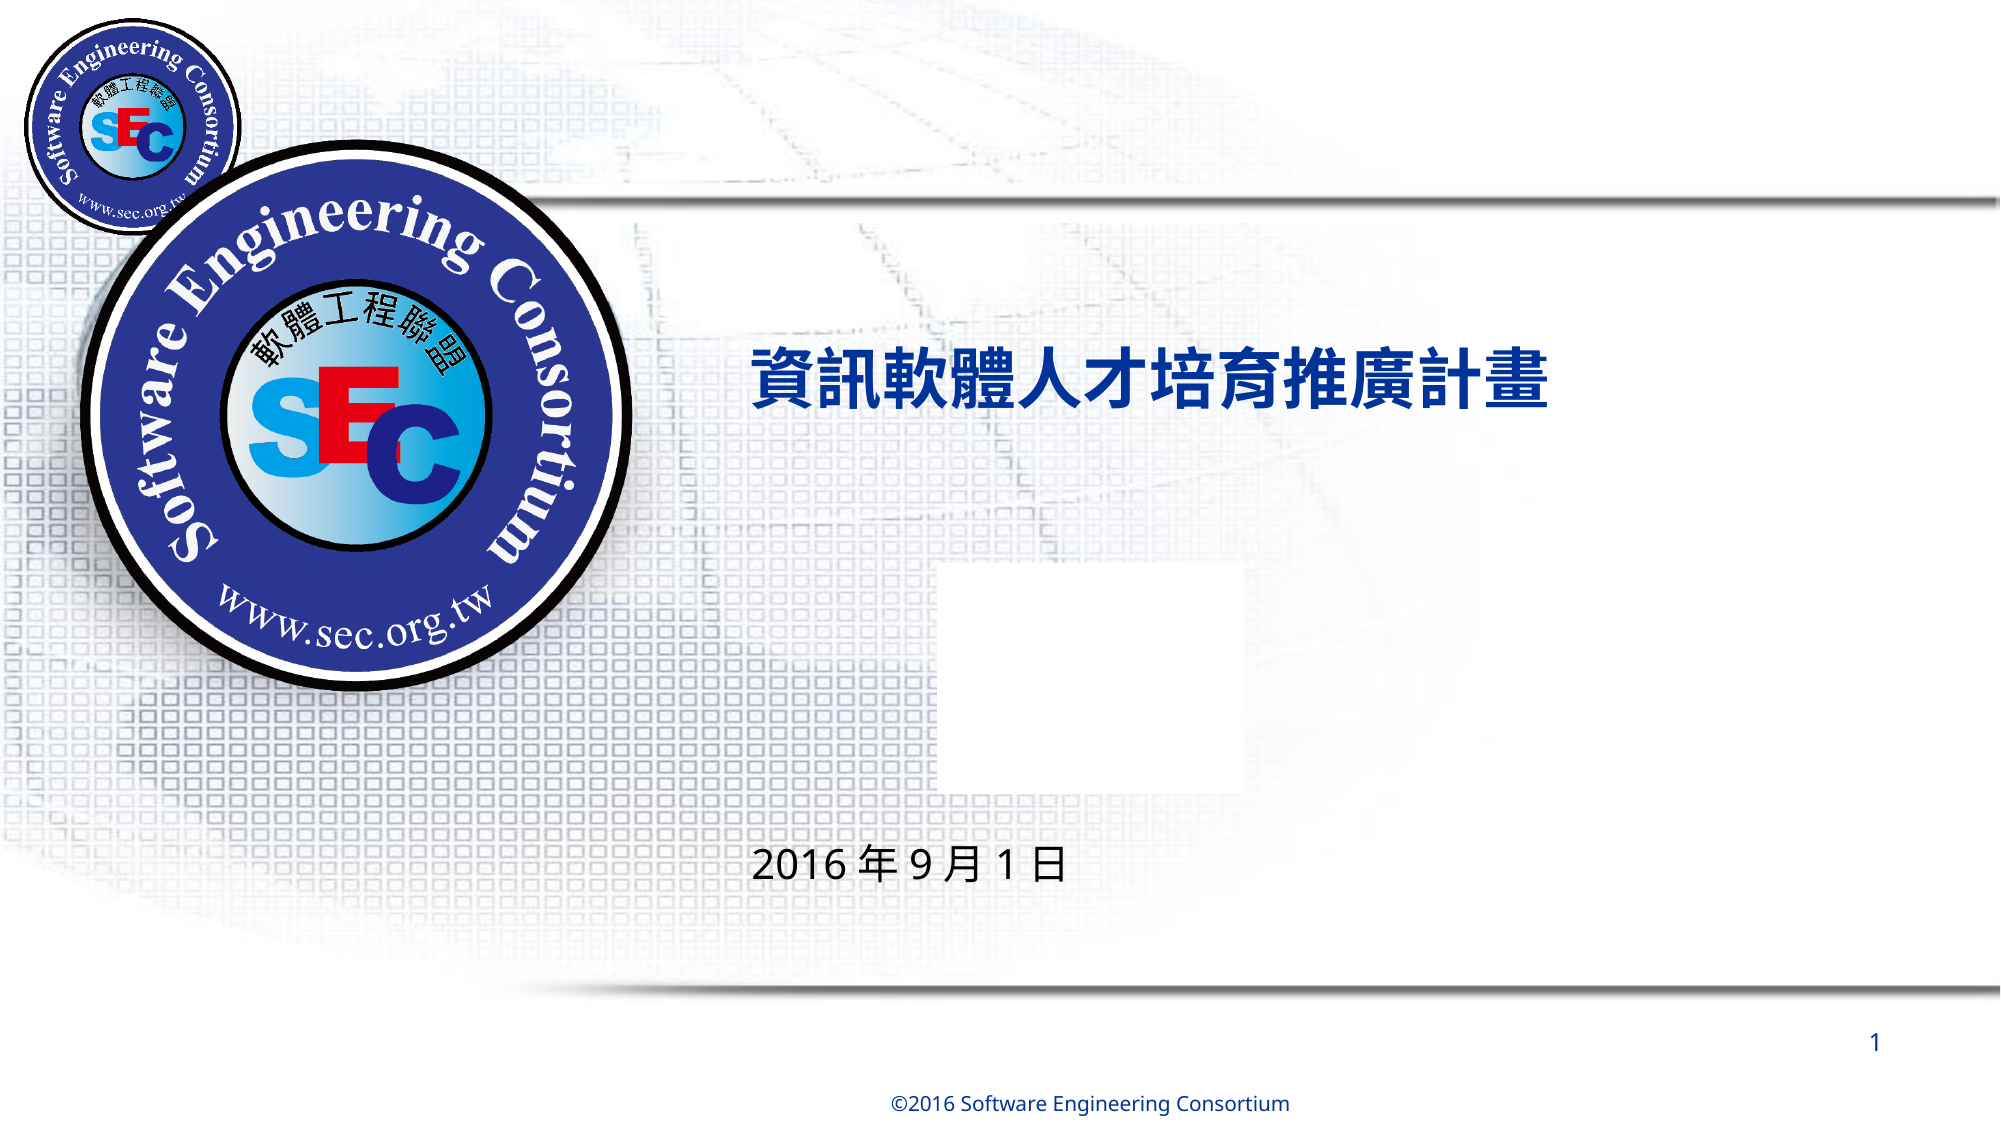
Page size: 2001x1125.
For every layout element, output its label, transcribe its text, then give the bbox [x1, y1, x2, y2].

title 資訊軟體人才培育推廣計畫 [734, 282, 1638, 551]
subtitle 2016年9月1日 [736, 621, 1662, 858]
slide_number ‹#› [1481, 1019, 1898, 1094]
picture [0, 0, 2001, 1125]
